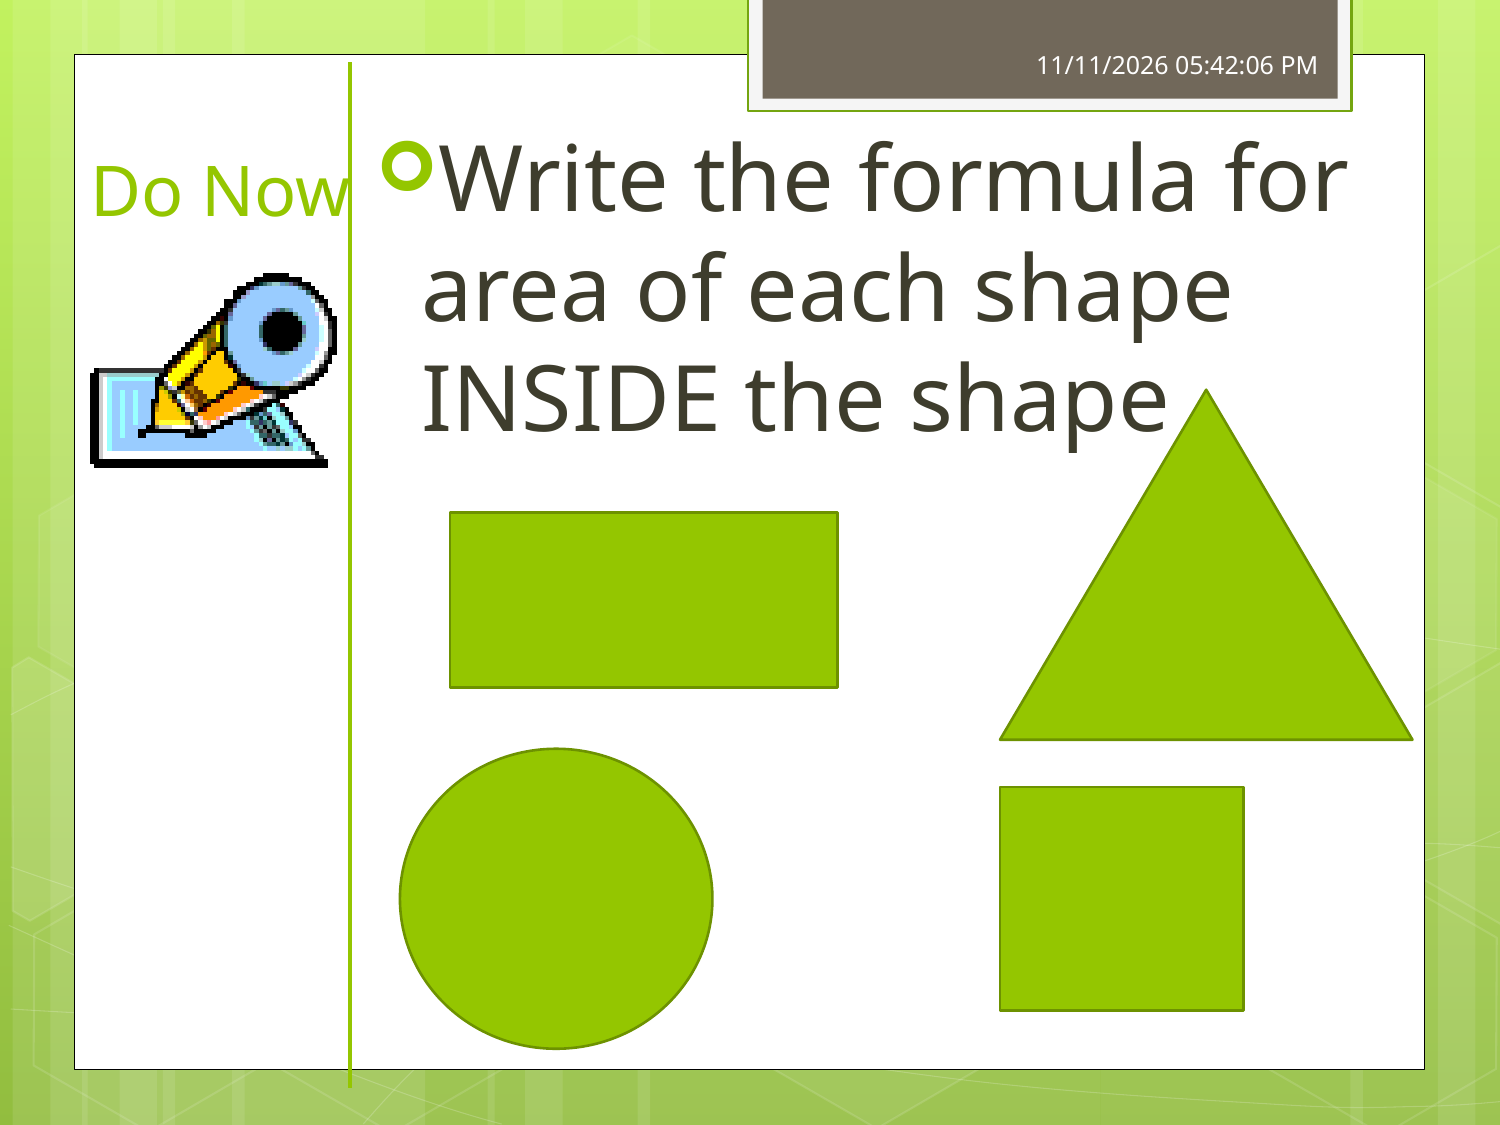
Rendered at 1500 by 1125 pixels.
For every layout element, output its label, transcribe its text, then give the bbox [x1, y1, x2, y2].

list Write the formula for area of each shape INSIDE the shape [354, 112, 1425, 1063]
title Do Now [75, 137, 345, 238]
text_box [999, 786, 1245, 1012]
text_box [998, 388, 1414, 742]
text_box [449, 511, 839, 689]
picture [82, 174, 351, 478]
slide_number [983, 36, 1334, 97]
text_box [398, 747, 714, 1051]
